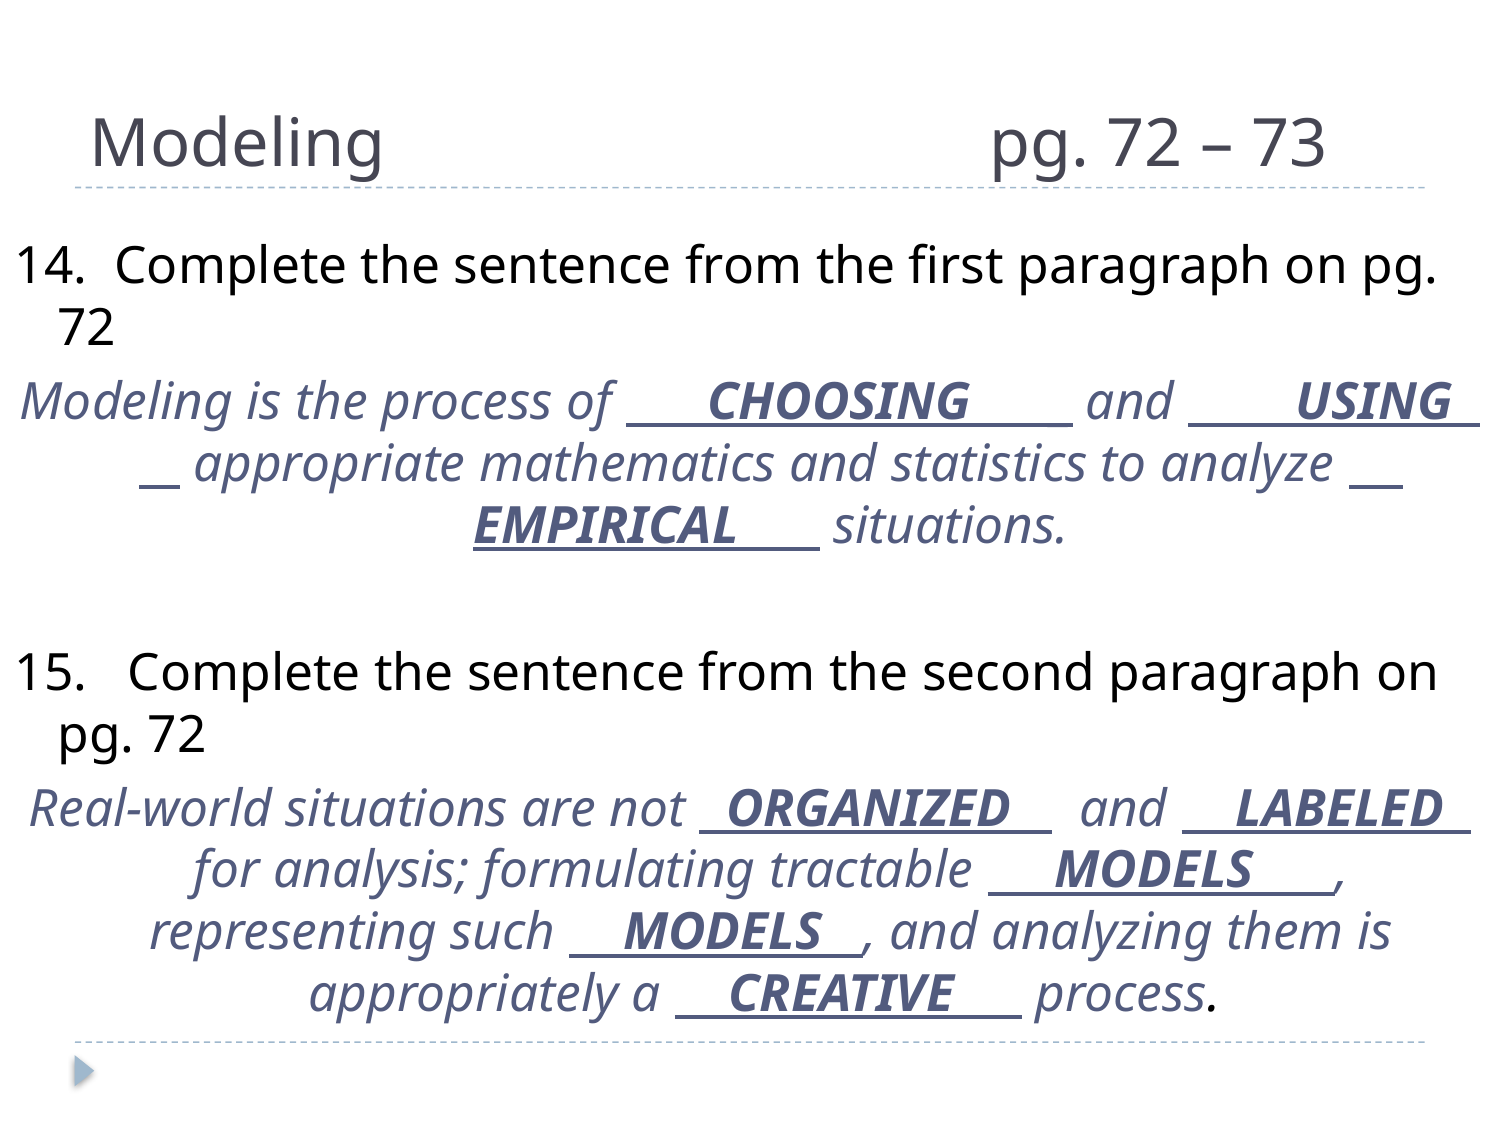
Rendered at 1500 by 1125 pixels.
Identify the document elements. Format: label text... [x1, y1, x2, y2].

list 14. Complete the sentence from the first paragraph on pg. 72 Modeling is the process of CHOOSING _ and USING appropriate mathematics and statistics to analyze EMPIRICAL situations. 15. Complete the sentence from the second paragraph on pg. 72 Real-world situations are not ORGANIZED and LABELED for analysis; formulating tractable MODELS , representing such MODELS , and analyzing them is appropriately a CREATIVE process. [0, 224, 1500, 1035]
title Modeling pg. 72 – 73 [75, 24, 1425, 188]
